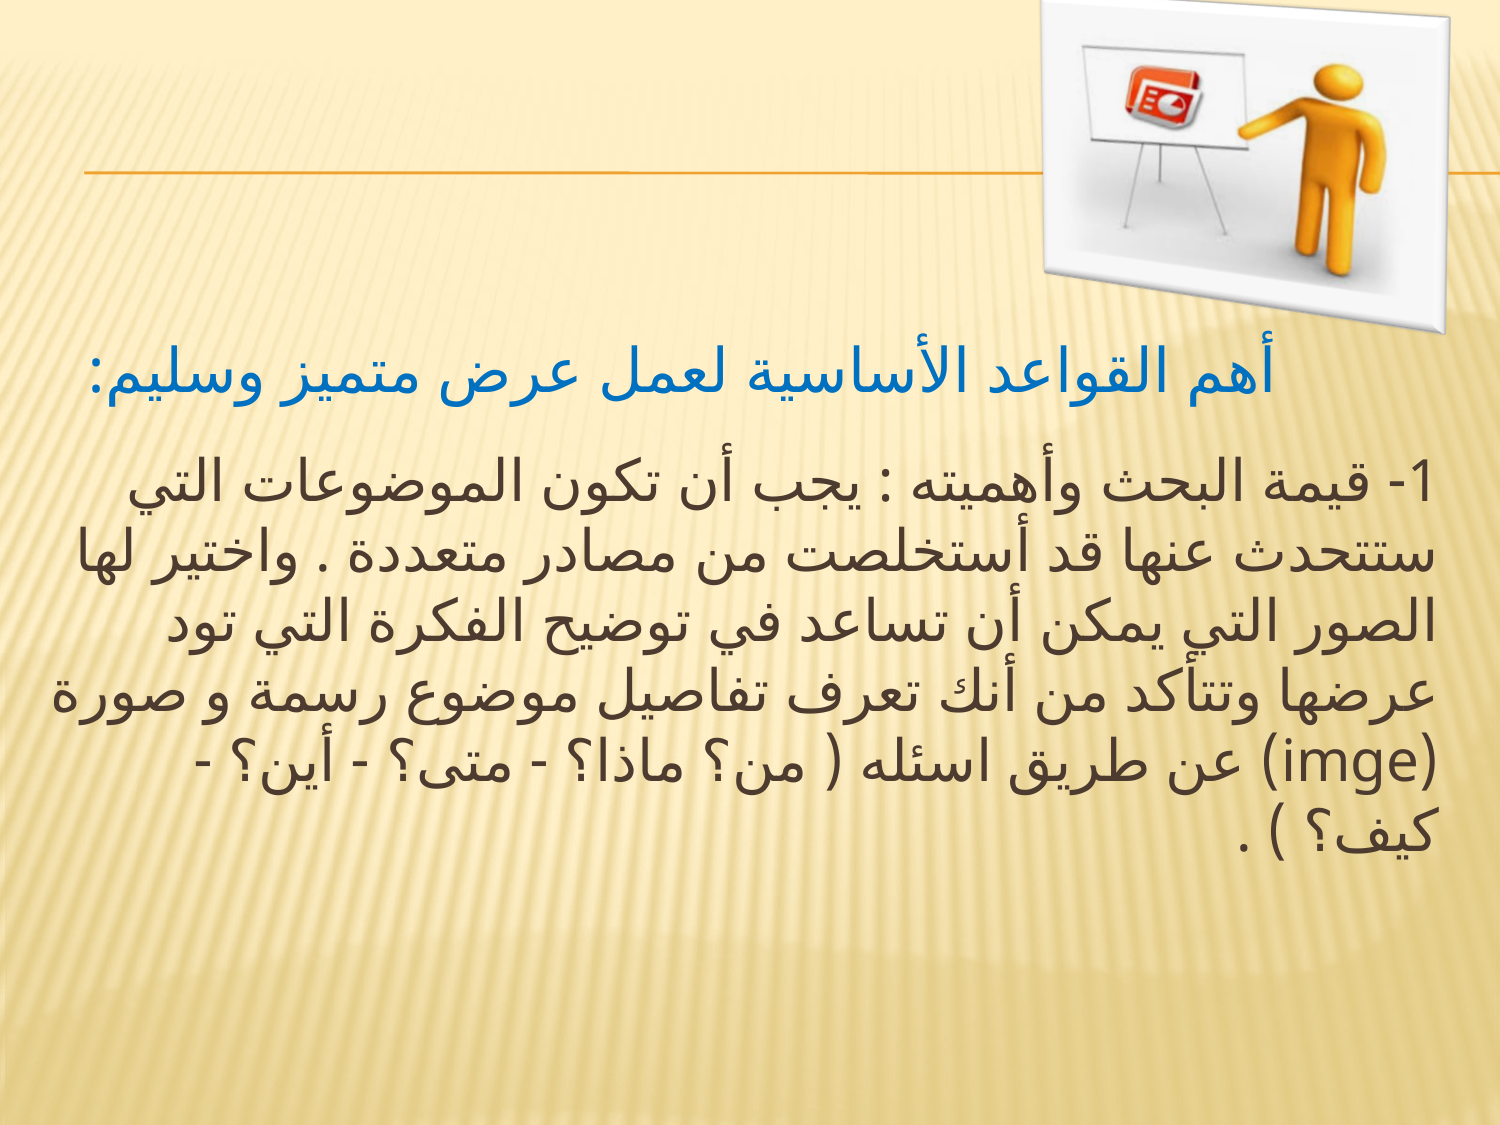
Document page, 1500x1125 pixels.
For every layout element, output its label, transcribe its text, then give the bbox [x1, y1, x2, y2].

title أهم القواعد الأساسية لعمل عرض متميز وسليم: [72, 298, 1498, 437]
picture [1033, 0, 1455, 343]
list 1- قيمة البحث وأهميته : يجب أن تكون الموضوعات التي ستتحدث عنها قد أستخلصت من مصادر متعددة . واختير لها الصور التي يمكن أن تساعد في توضيح الفكرة التي تود عرضها وتتأكد من أنك تعرف تفاصيل موضوع رسمة و صورة (imge) عن طريق اسئله ( من؟ ماذا؟ - متى؟ - أين؟ - كيف؟ ) . [29, 436, 1455, 1125]
